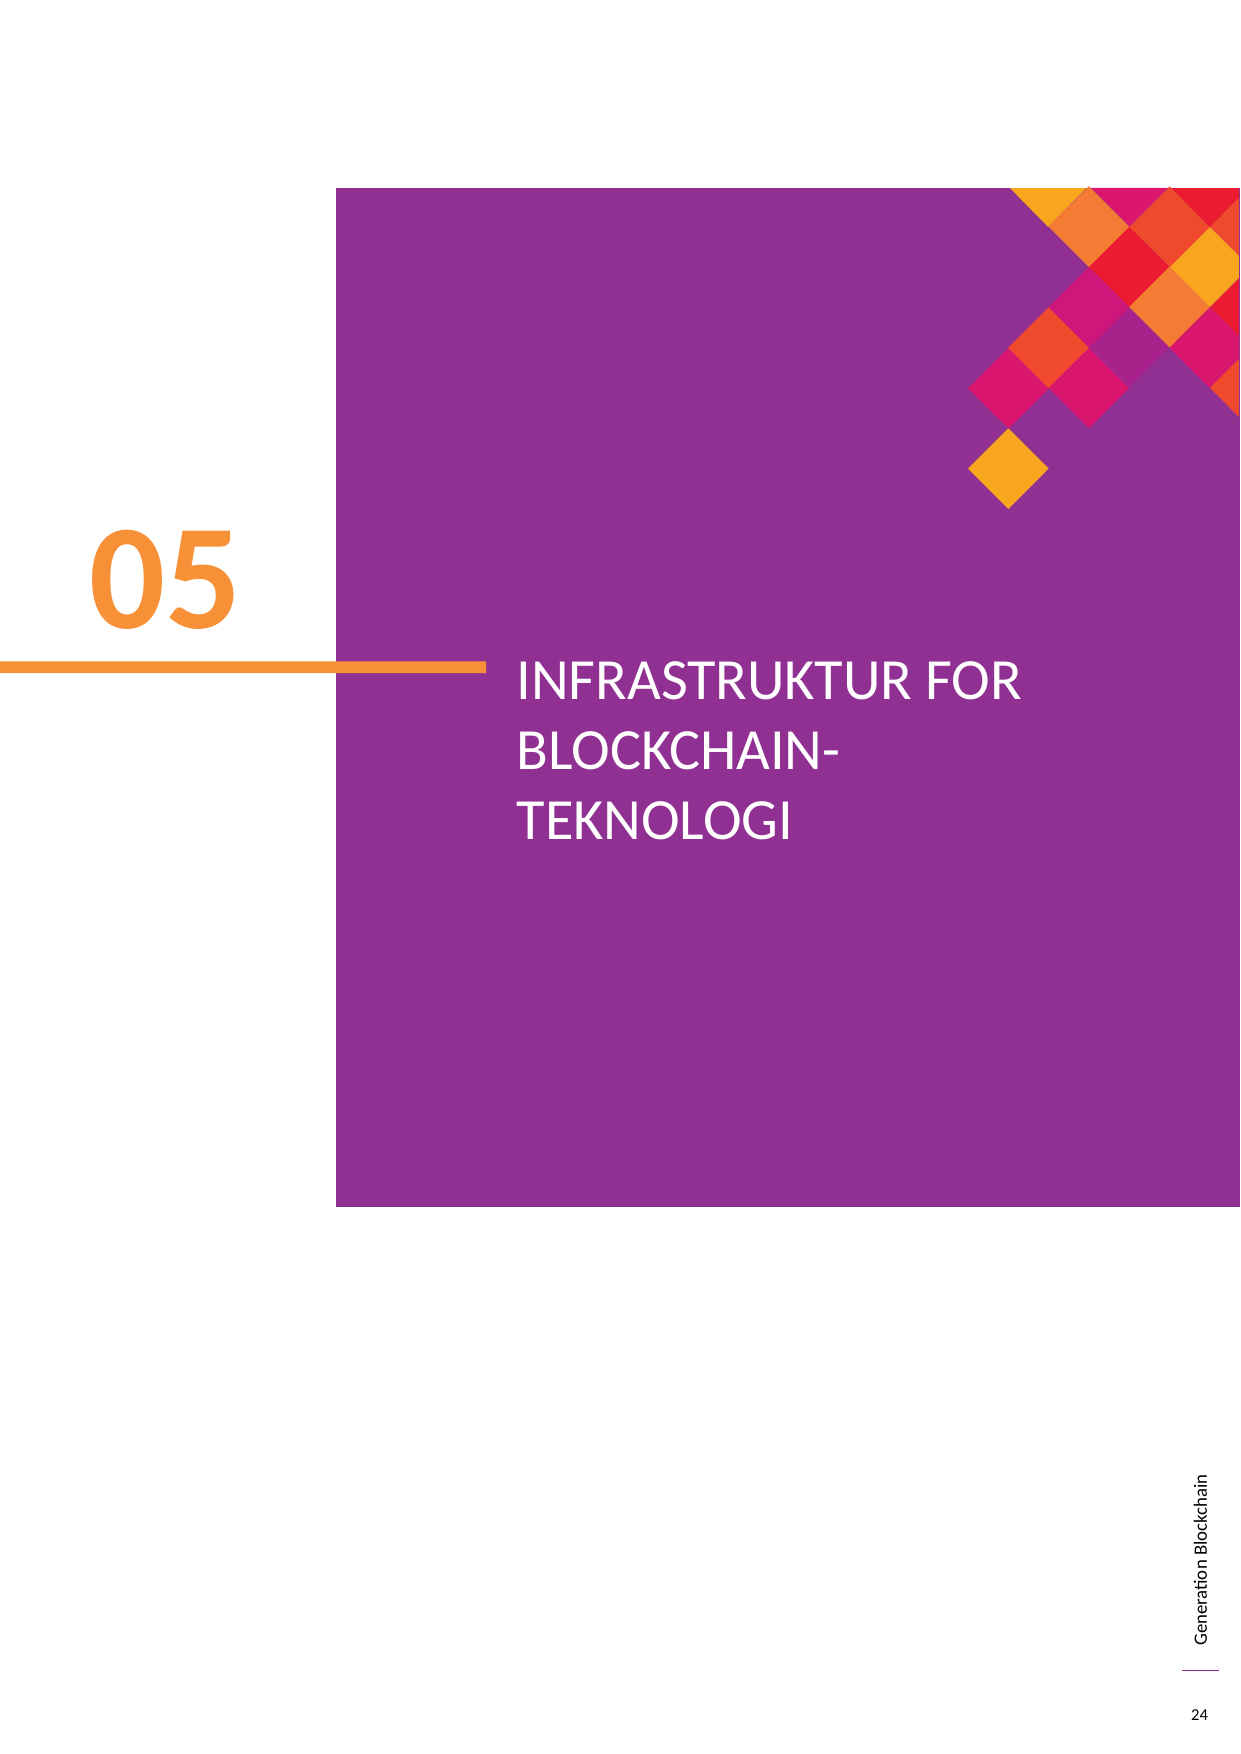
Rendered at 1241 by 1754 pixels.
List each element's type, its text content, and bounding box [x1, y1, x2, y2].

slide_number 24 [1170, 1692, 1229, 1736]
list 05 [74, 471, 375, 727]
list INFRASTRUKTUR FOR BLOCKCHAIN-TEKNOLOGI [501, 634, 1074, 813]
